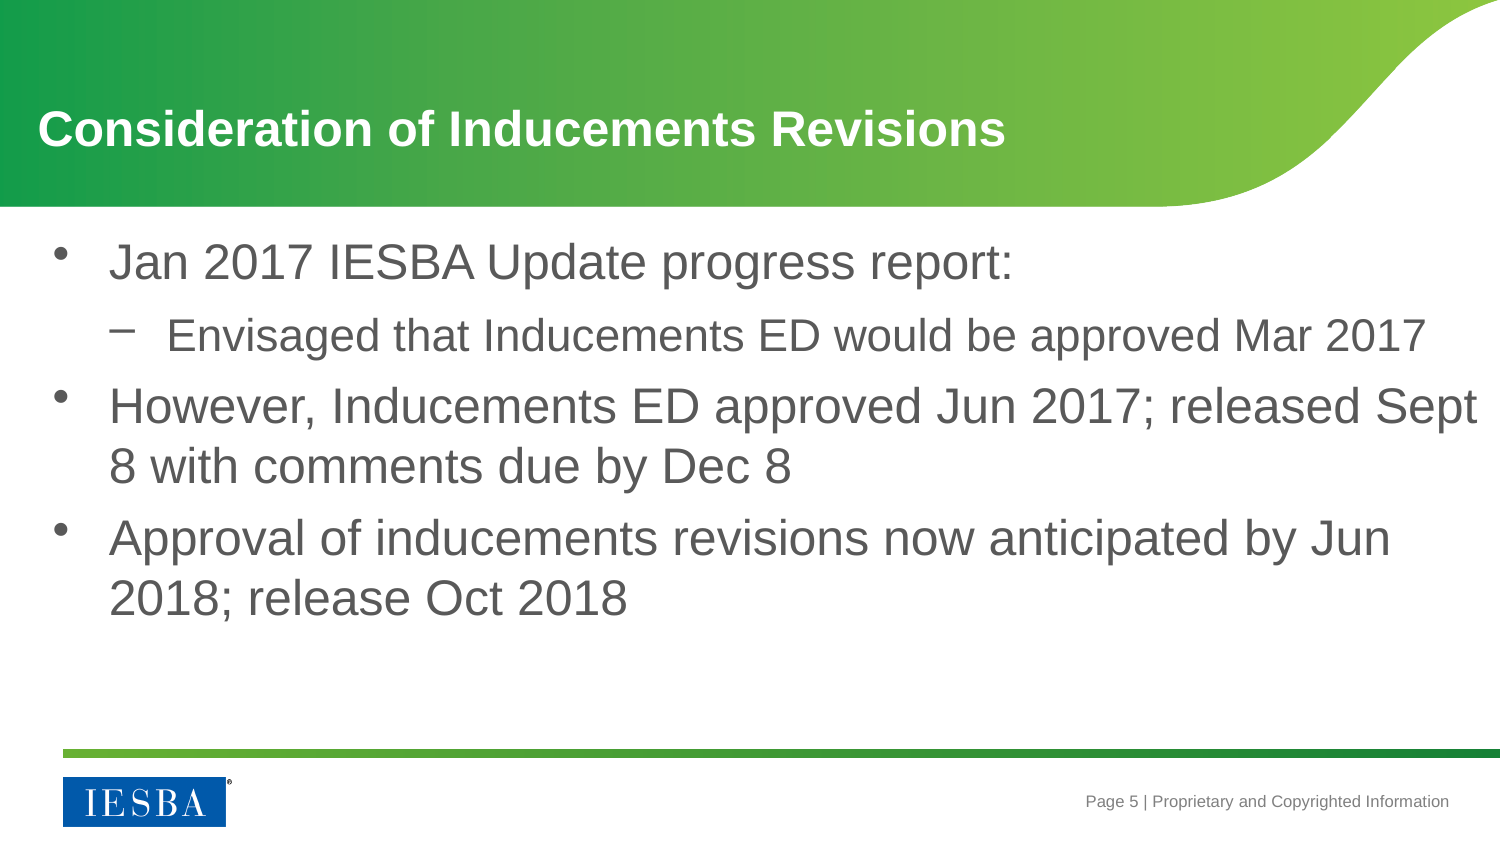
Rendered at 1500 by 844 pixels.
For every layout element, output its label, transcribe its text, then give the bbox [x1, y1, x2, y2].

list Jan 2017 IESBA Update progress report: Envisaged that Inducements ED would be approved Mar 2017 However, Inducements ED approved Jun 2017; released Sept 8 with comments due by Dec 8 Approval of inducements revisions now anticipated by Jun 2018; release Oct 2018 [37, 221, 1500, 762]
title Consideration of Inducements Revisions [37, 84, 1388, 168]
picture [63, 777, 232, 827]
picture [0, 0, 1500, 207]
